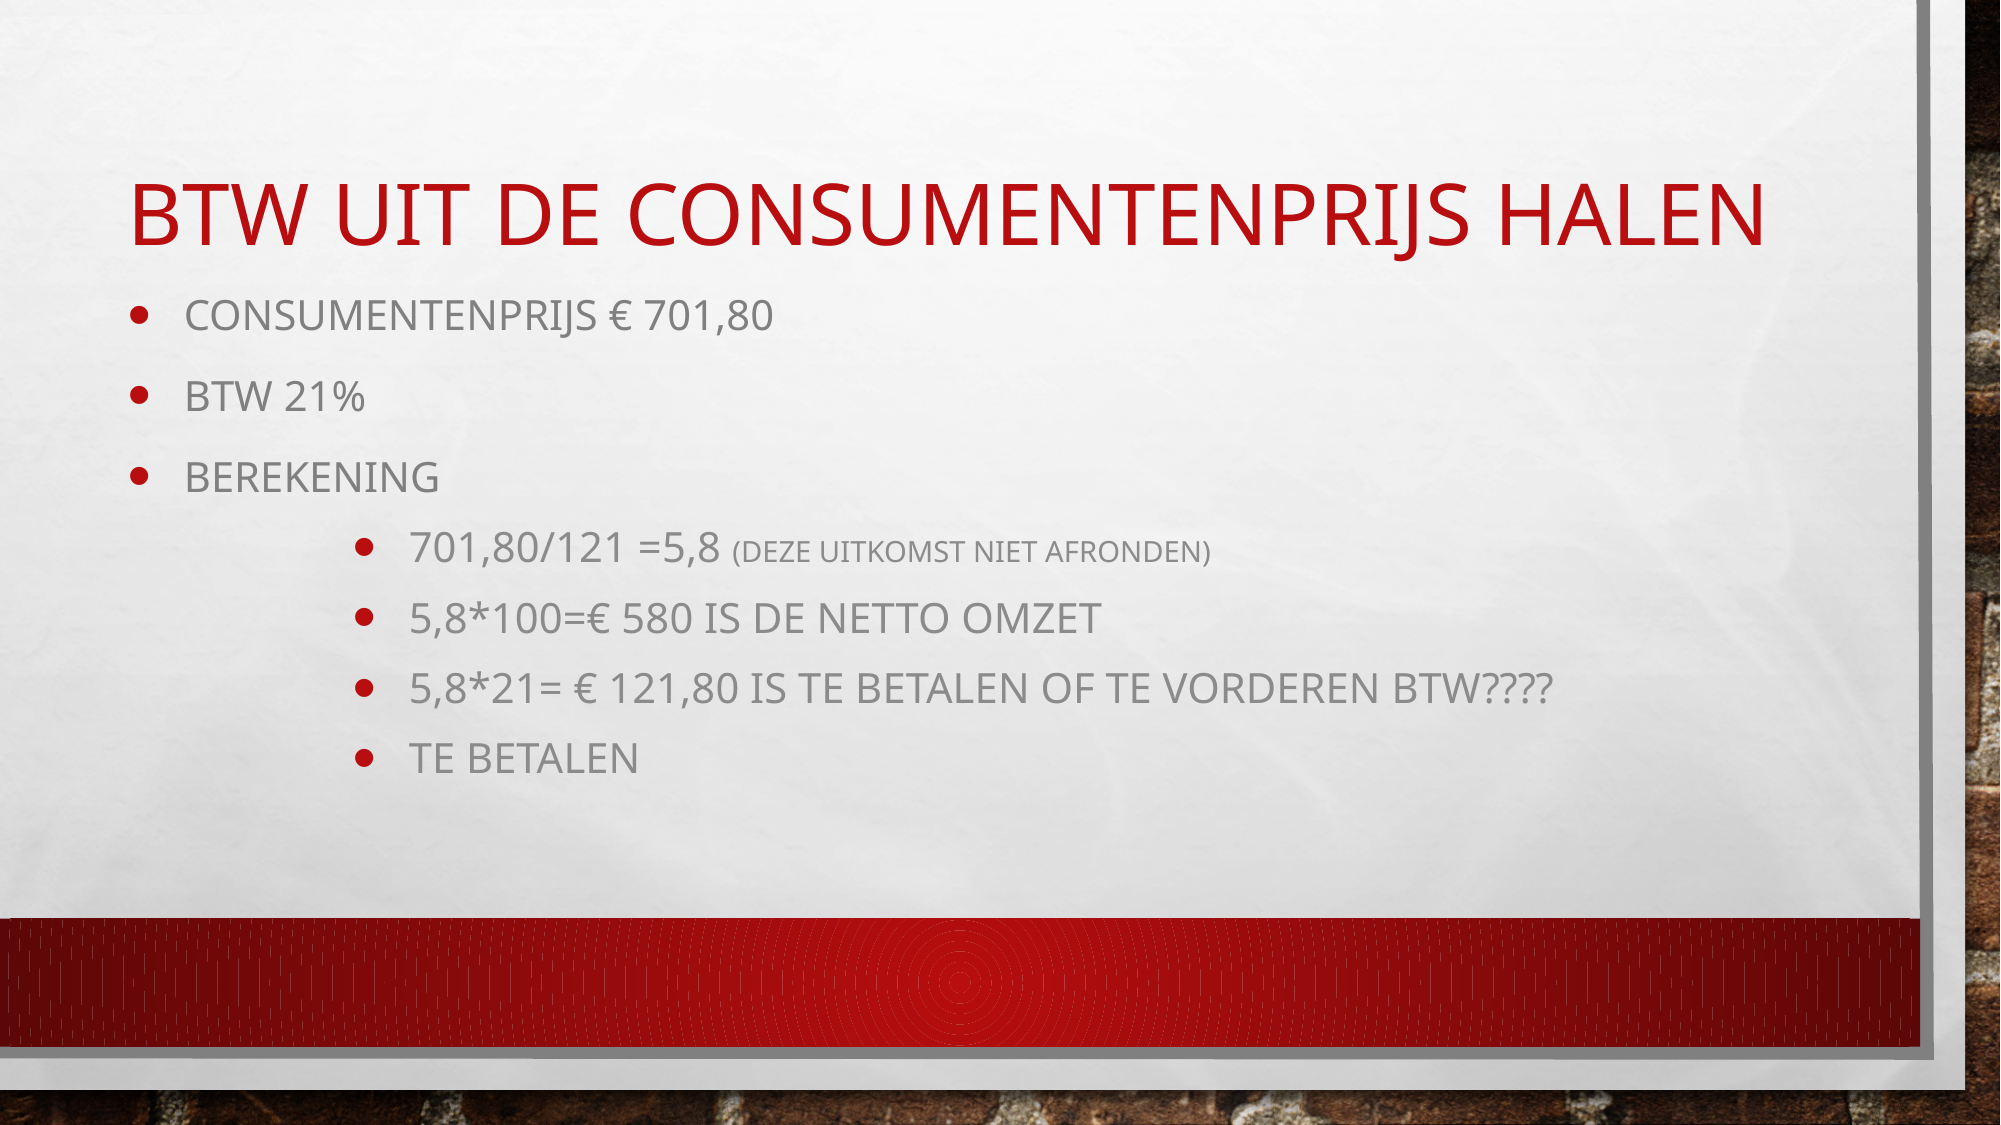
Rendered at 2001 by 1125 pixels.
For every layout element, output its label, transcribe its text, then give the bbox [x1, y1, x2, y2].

picture [0, 0, 2000, 1125]
list Consumentenprijs € 701,80 Btw 21% Berekening 701,80/121 =5,8 (deze uitkomst niet afronden) 5,8*100=€ 580 is de netto omzet 5,8*21= € 121,80 is te betalen of te vorderen btw???? Te betalen [112, 271, 1818, 883]
title Btw uit de consumentenprijs halen [112, 112, 1818, 271]
